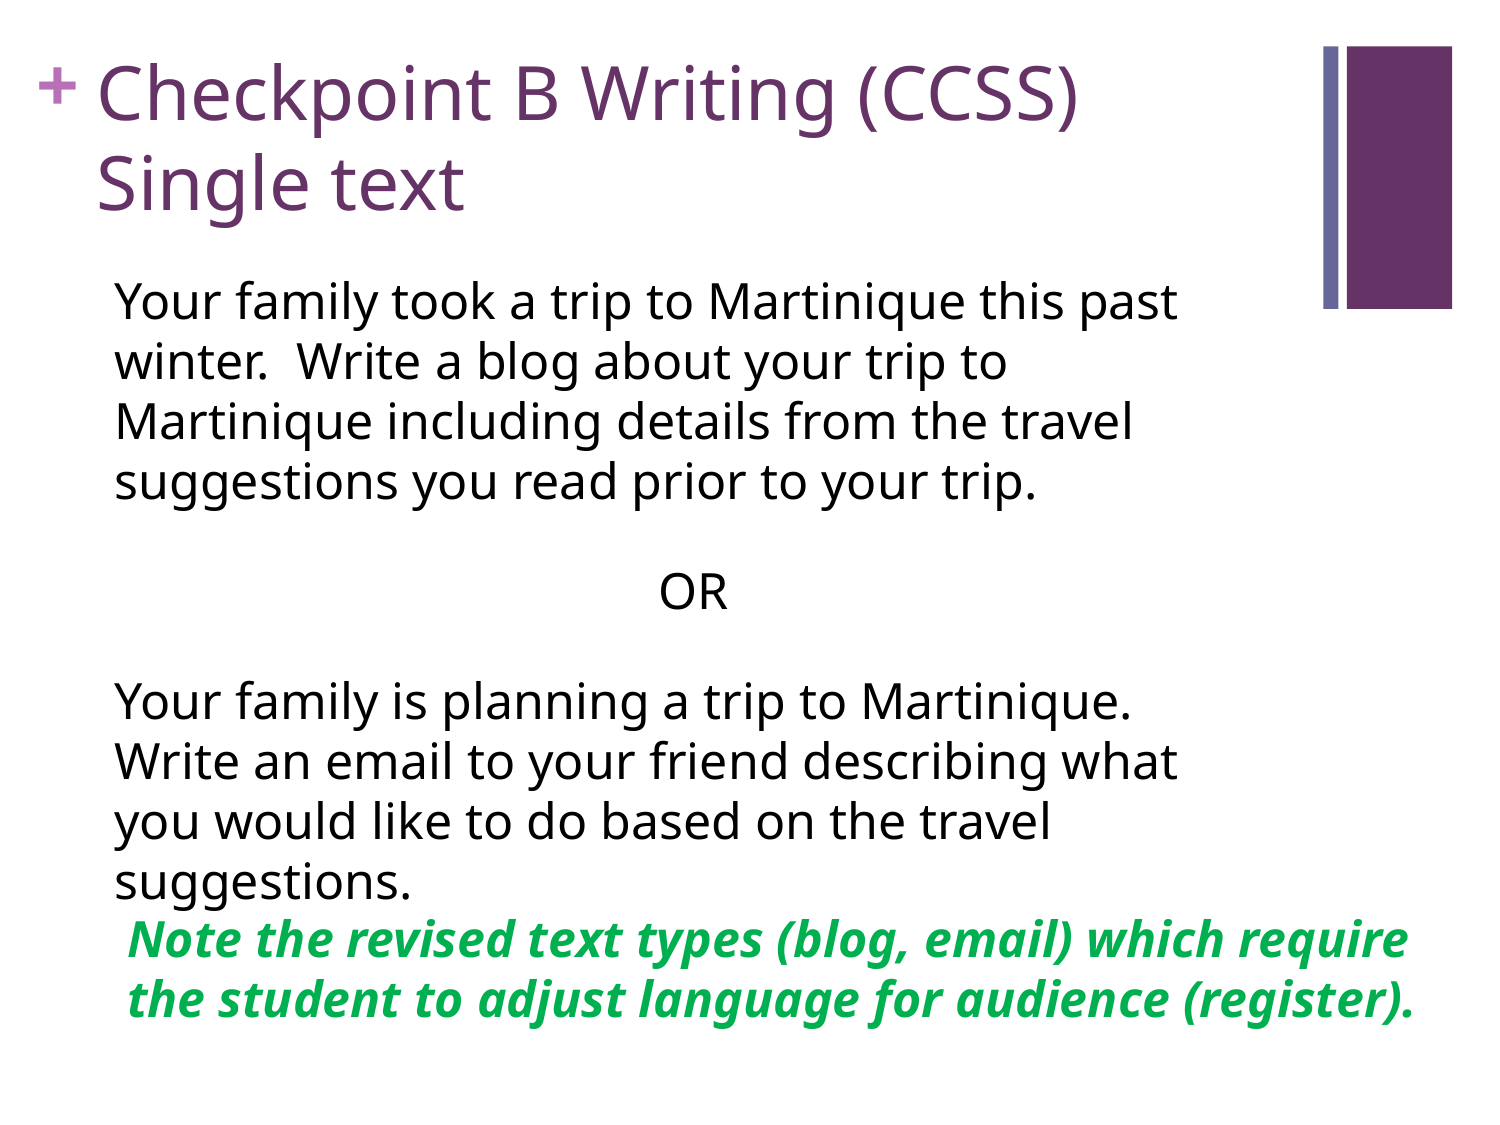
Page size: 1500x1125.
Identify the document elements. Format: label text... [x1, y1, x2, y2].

text_box Your family took a trip to Martinique this past winter. Write a blog about your trip to Martinique including details from the travel suggestions you read prior to your trip. OR Your family is planning a trip to Martinique. Write an email to your friend describing what you would like to do based on the travel suggestions. [99, 262, 1288, 918]
text_box Note the revised text types (blog, email) which require the student to adjust language for audience (register). [112, 899, 1445, 1035]
title Checkpoint B Writing (CCSS) Single text [81, 37, 1322, 263]
